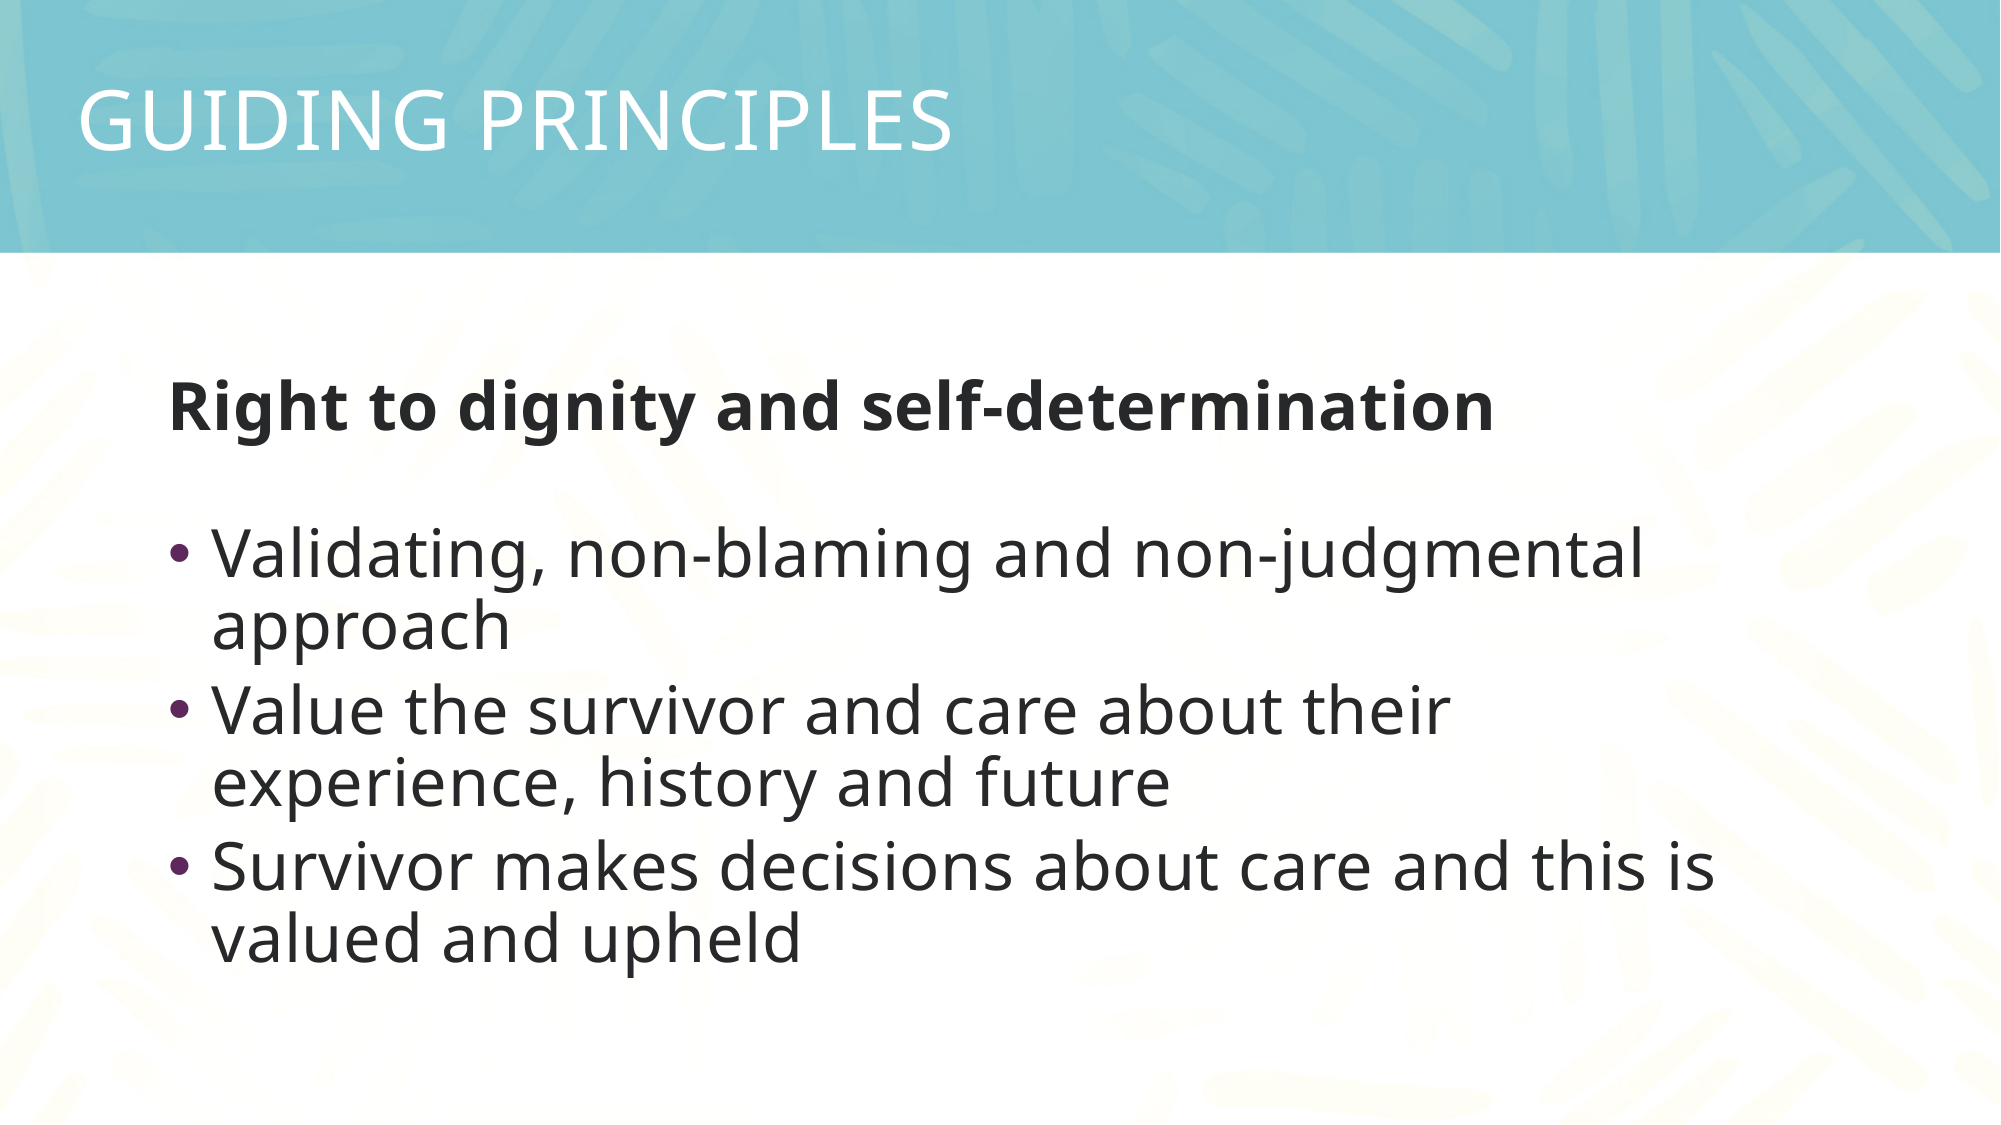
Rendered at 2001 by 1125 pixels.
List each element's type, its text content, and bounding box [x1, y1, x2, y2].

picture [0, 0, 2000, 1125]
title Guiding principles [61, 33, 1938, 220]
list Right to dignity and self-determination Validating, non-blaming and non-judgmental approach Value the survivor and care about their experience, history and future Survivor makes decisions about care and this is valued and upheld [160, 348, 1756, 1009]
